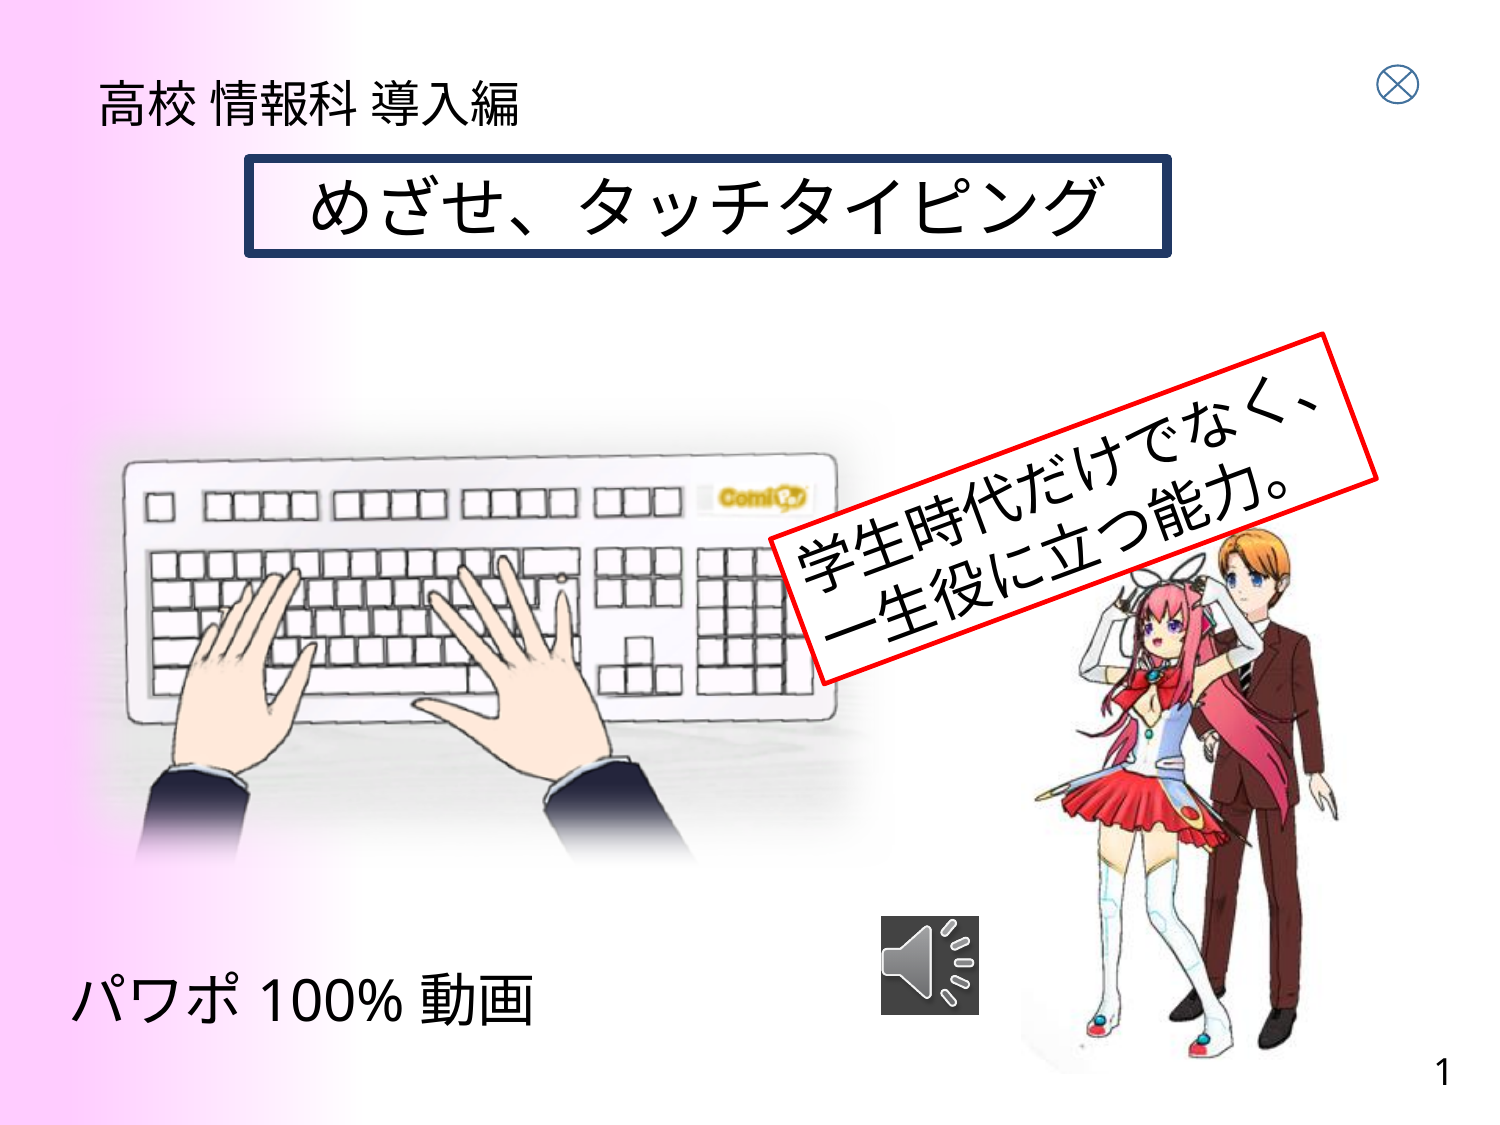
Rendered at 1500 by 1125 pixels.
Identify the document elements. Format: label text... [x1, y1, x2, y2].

text_box 高校 情報科 導入編 [83, 65, 1133, 141]
slide_number 1 [1132, 1043, 1470, 1104]
picture [1021, 509, 1361, 1074]
text_box [0, 0, 364, 1125]
text_box [1376, 64, 1420, 105]
text_box めざせ、タッチタイピング [249, 158, 1167, 254]
text_box パワポ100%動画 [53, 955, 569, 1040]
picture [880, 915, 981, 1016]
picture [53, 397, 896, 869]
text_box 学生時代だけでなく、一生役に立つ能力。 [896, 333, 1377, 658]
